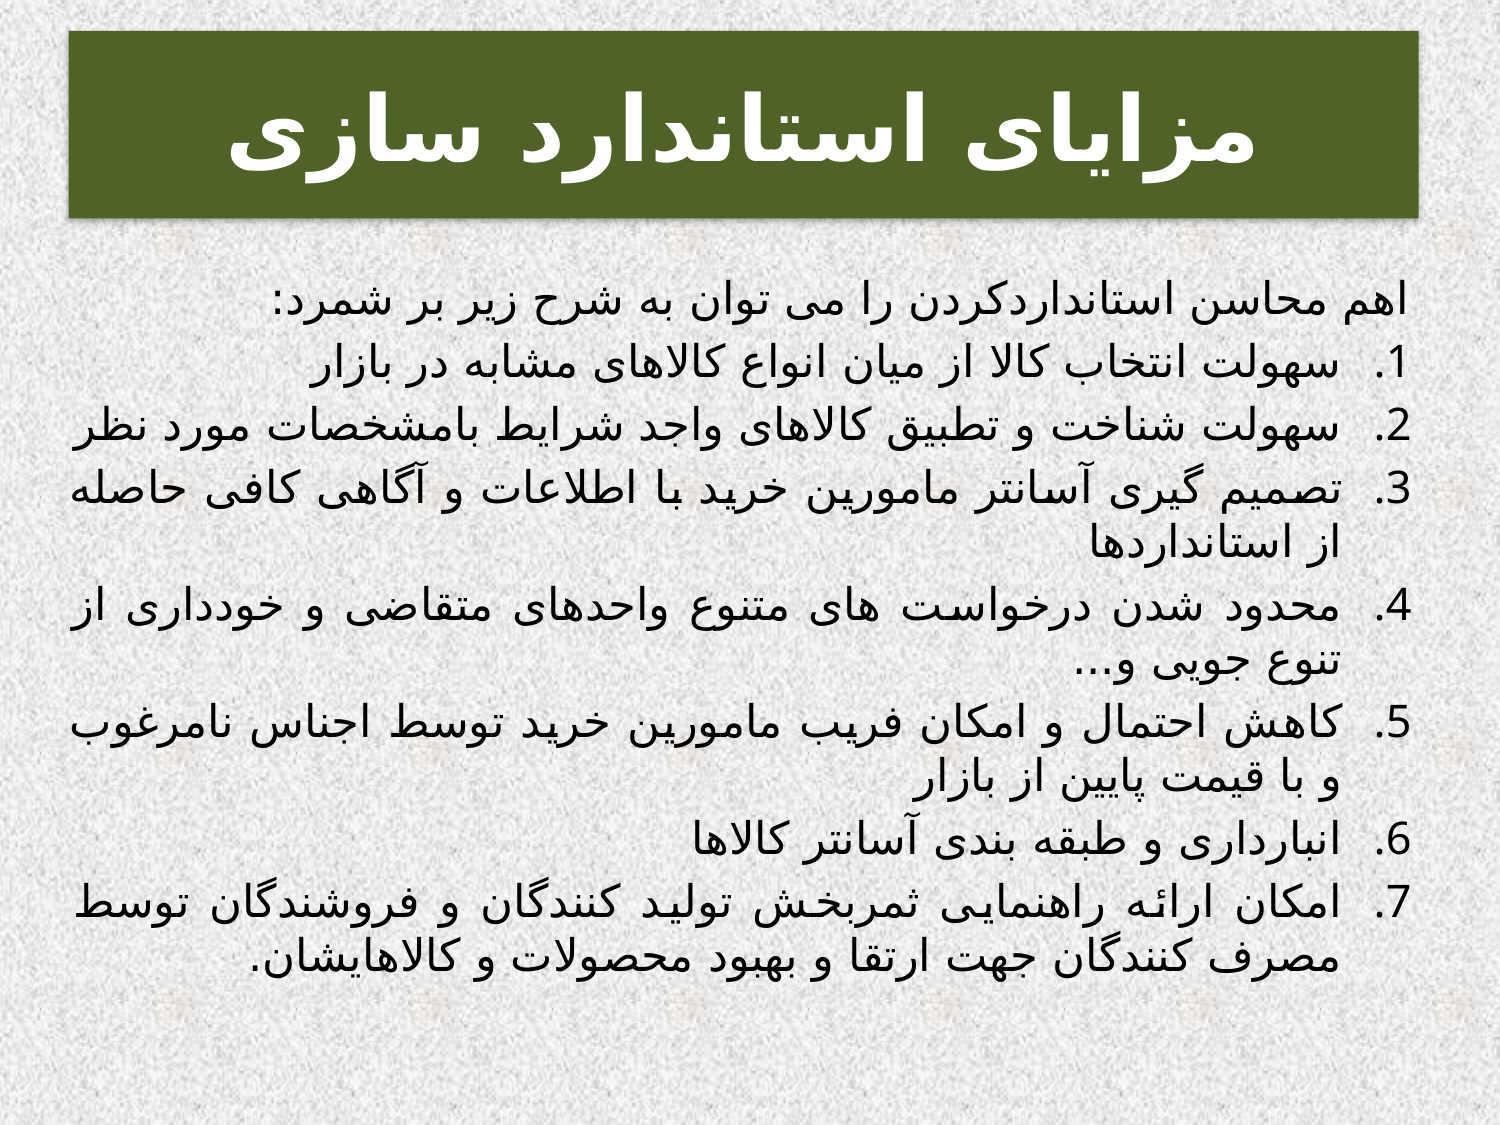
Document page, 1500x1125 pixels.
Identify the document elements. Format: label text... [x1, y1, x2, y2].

picture [0, 0, 1500, 1125]
list اهم محاسن استانداردکردن را می توان به شرح زیر بر شمرد: سهولت انتخاب کالا از میان انواع کالاهای مشابه در بازار سهولت شناخت و تطبیق کالاهای واجد شرایط بامشخصات مورد نظر تصمیم گیری آسانتر مامورین خرید با اطلاعات و آگاهی کافی حاصله از استانداردها محدود شدن درخواست های متنوع واحدهای متقاضی و خودداری از تنوع جویی و... کاهش احتمال و امکان فریب مامورین خرید توسط اجناس نامرغوب و با قیمت پایین از بازار انبارداری و طبقه بندی آسانتر کالاها امکان ارائه راهنمایی ثمربخش تولید کنندگان و فروشندگان توسط مصرف کنندگان جهت ارتقا و بهبود محصولات و کالاهایشان. [53, 262, 1425, 1024]
title مزایای استاندارد سازی [68, 30, 1419, 219]
